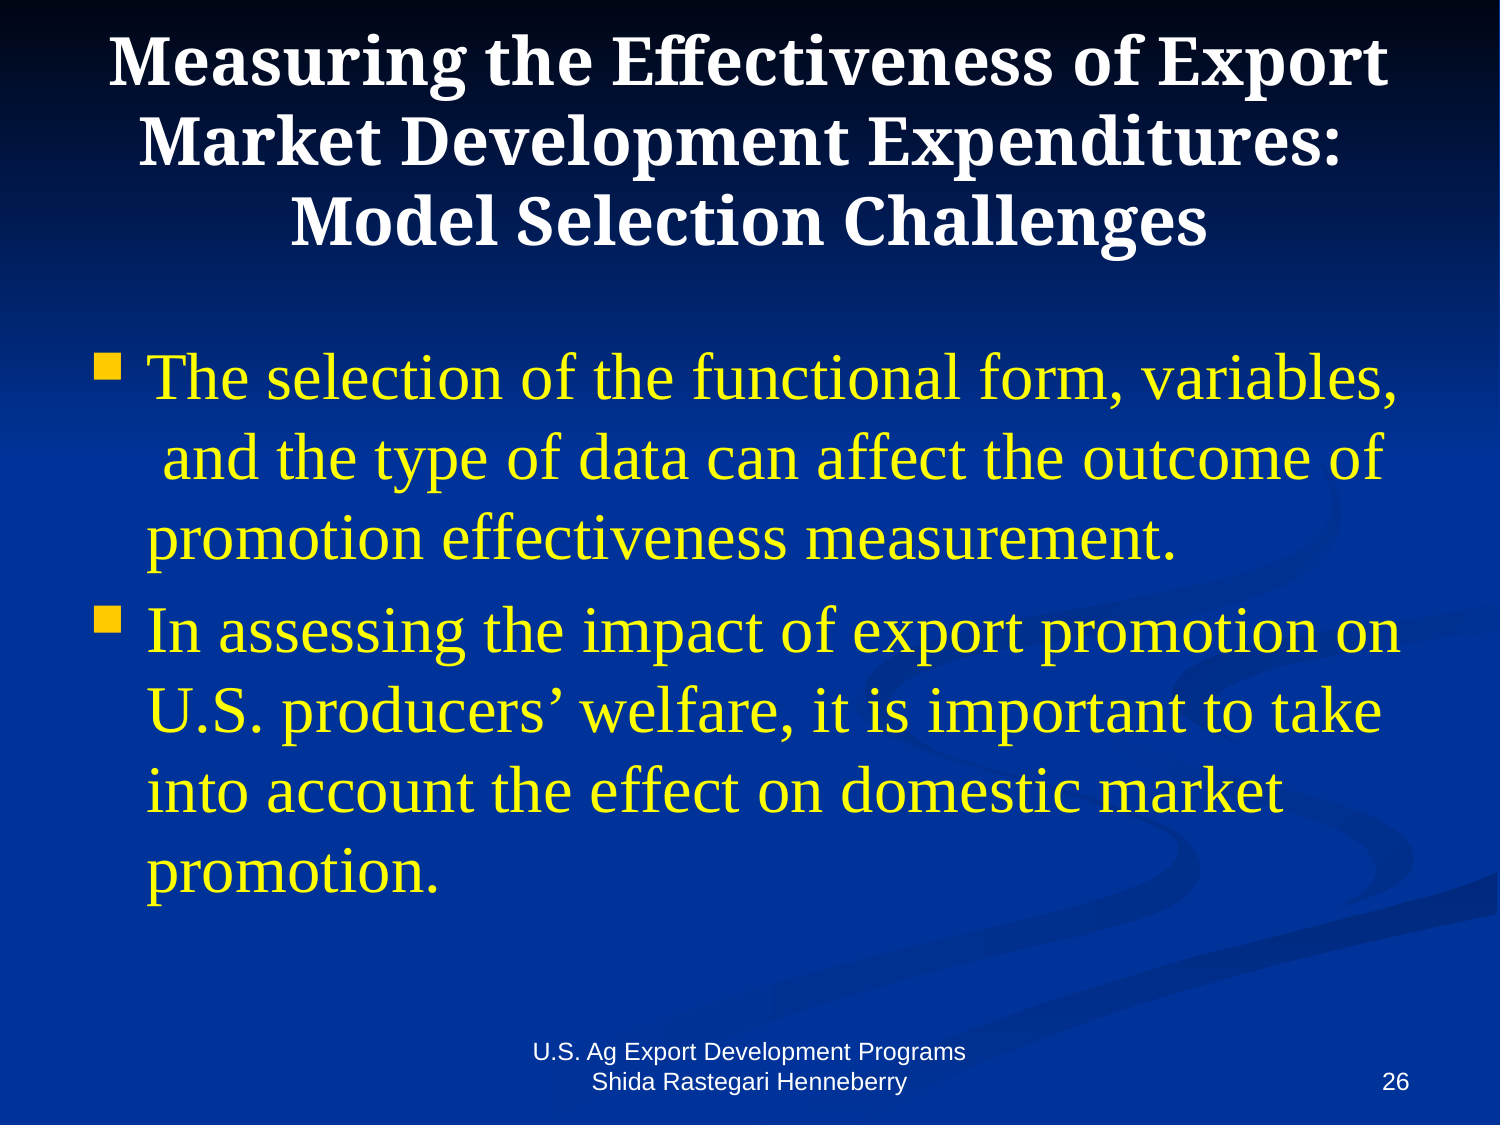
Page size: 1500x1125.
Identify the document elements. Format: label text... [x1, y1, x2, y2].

slide_number 26 [1074, 1025, 1425, 1104]
footer U.S. Ag Export Development Programs Shida Rastegari Henneberry [512, 1025, 988, 1104]
title Measuring the Effectiveness of Export Market Development Expenditures: Model Selection Challenges [75, 45, 1425, 233]
list The selection of the functional form, variables, and the type of data can affect the outcome of promotion effectiveness measurement. In assessing the impact of export promotion on U.S. producers’ welfare, it is important to take into account the effect on domestic market promotion. [75, 324, 1425, 950]
